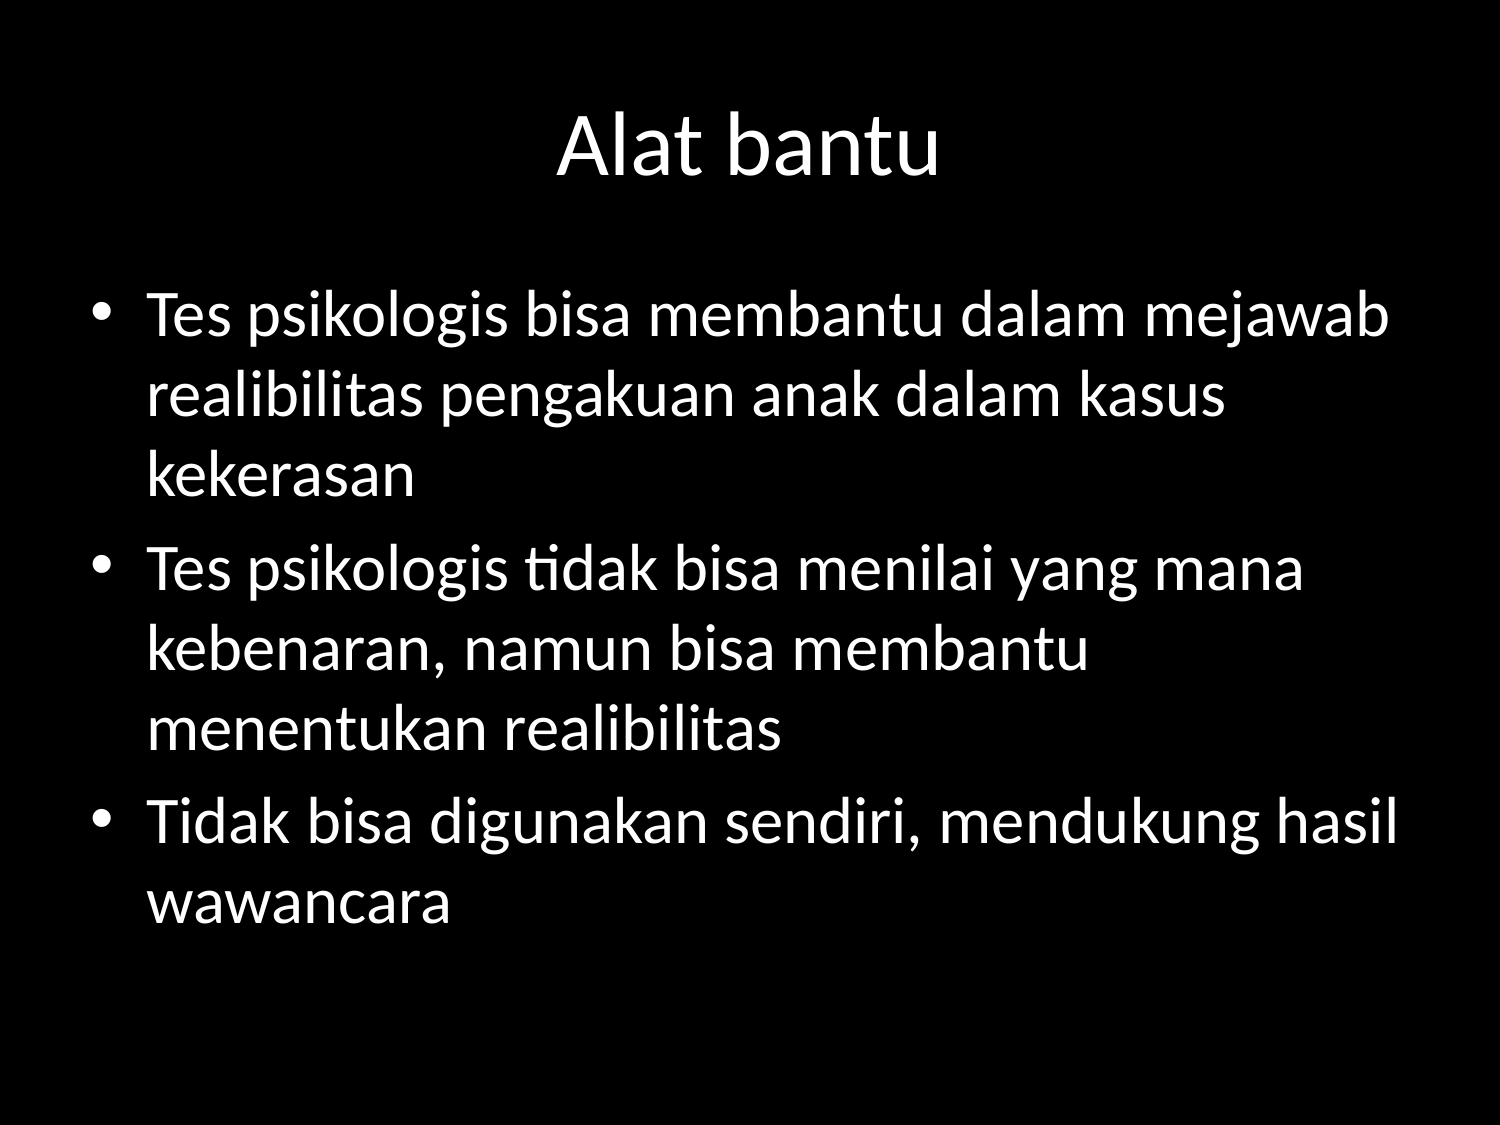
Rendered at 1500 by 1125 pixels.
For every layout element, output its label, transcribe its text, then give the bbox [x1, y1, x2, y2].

title Alat bantu [75, 45, 1425, 233]
list Tes psikologis bisa membantu dalam mejawab realibilitas pengakuan anak dalam kasus kekerasan Tes psikologis tidak bisa menilai yang mana kebenaran, namun bisa membantu menentukan realibilitas Tidak bisa digunakan sendiri, mendukung hasil wawancara [75, 262, 1425, 1005]
